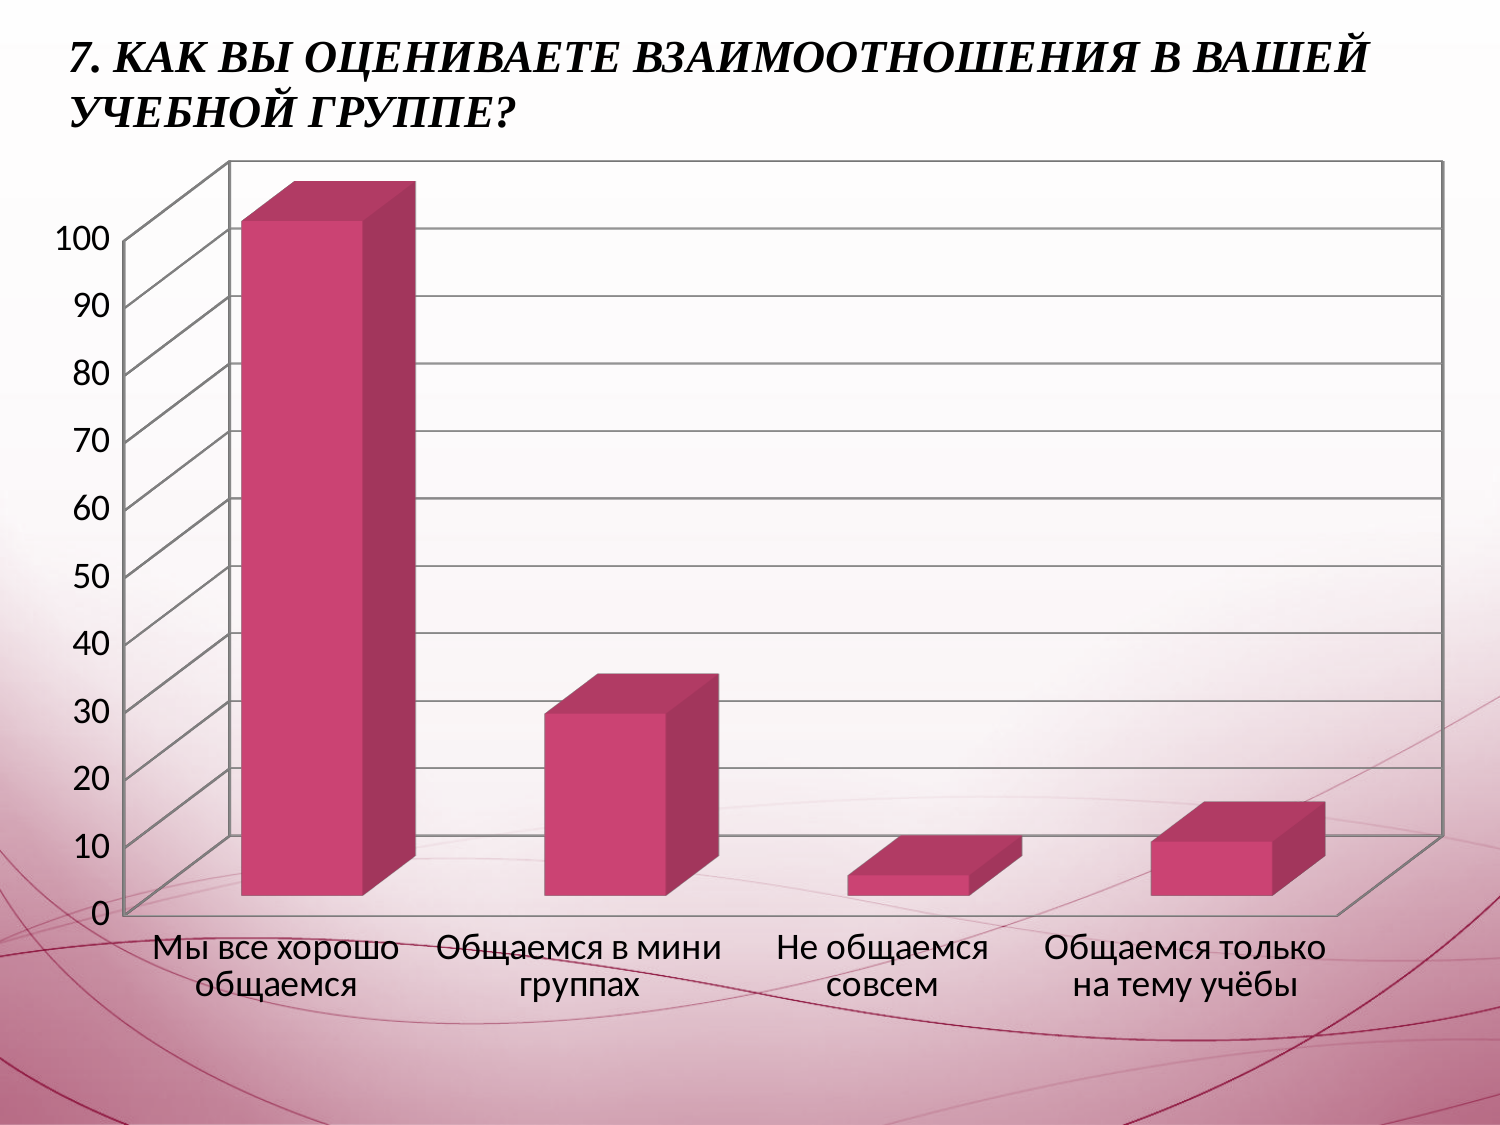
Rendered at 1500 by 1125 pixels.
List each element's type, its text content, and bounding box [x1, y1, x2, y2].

subtitle 7. Как Вы оцениваете взаимоотношения в Вашей учебной группе? [53, 1090, 1436, 1094]
subtitle 7. Как Вы оцениваете взаимоотношения в Вашей учебной группе? [53, 19, 1436, 136]
chart [29, 136, 1459, 1083]
